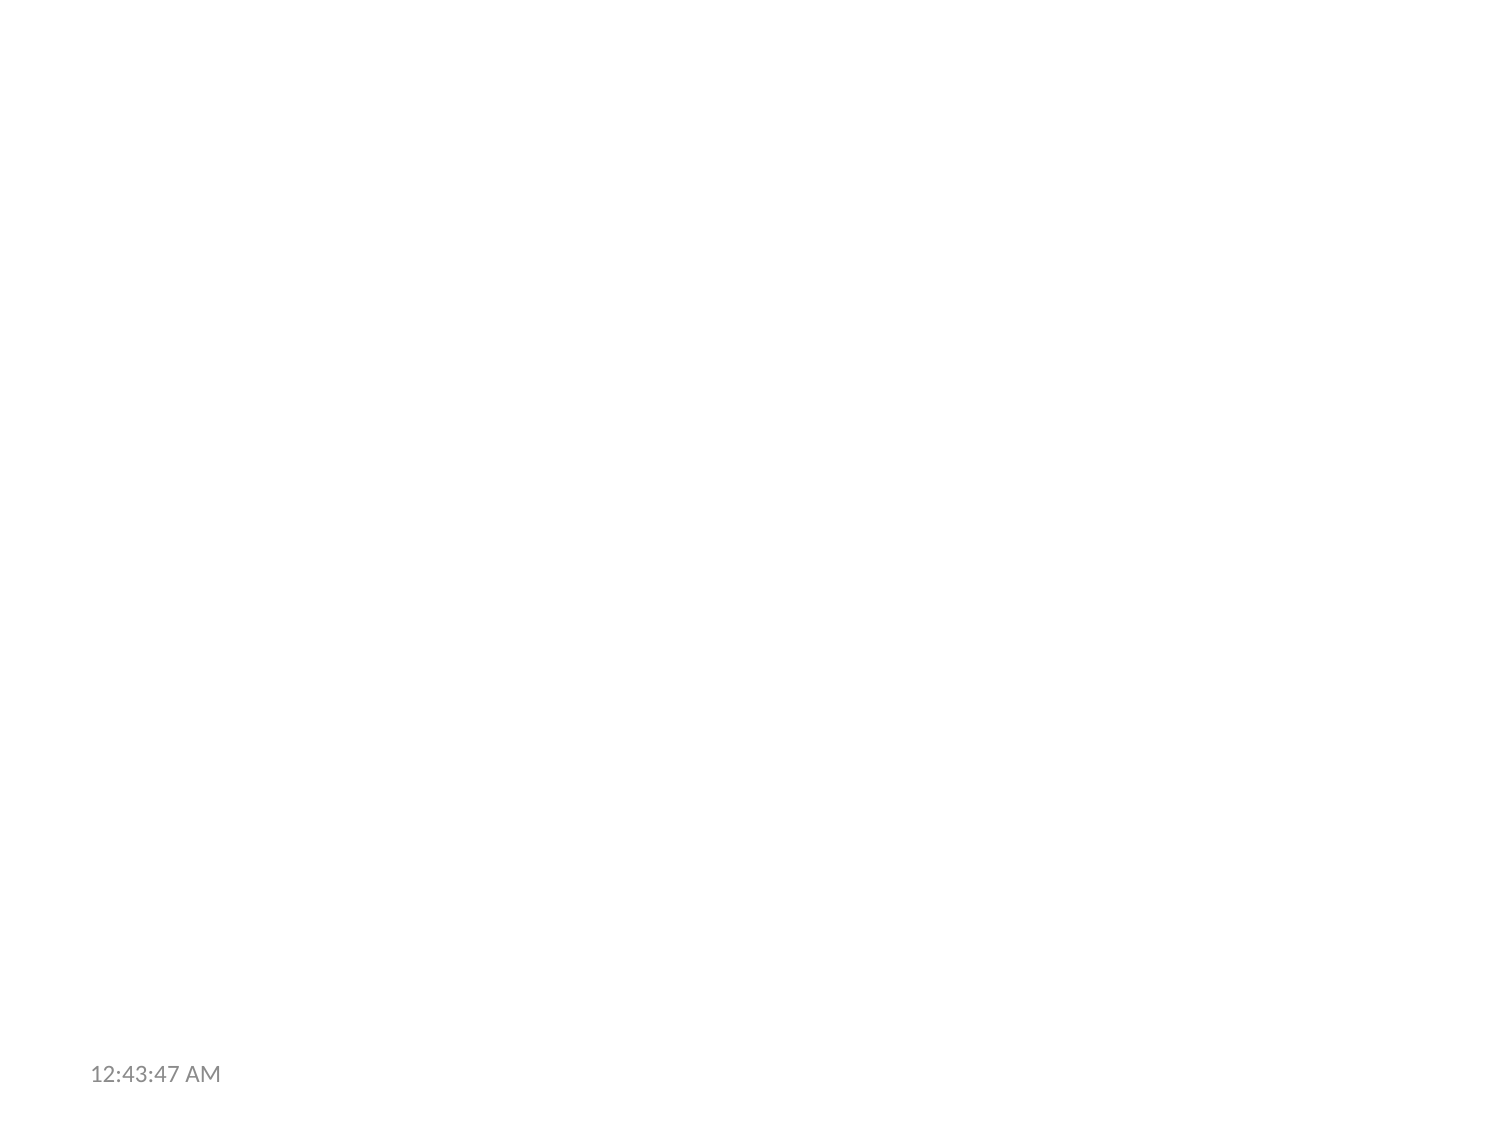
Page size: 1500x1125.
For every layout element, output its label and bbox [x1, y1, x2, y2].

slide_number [75, 1042, 425, 1103]
